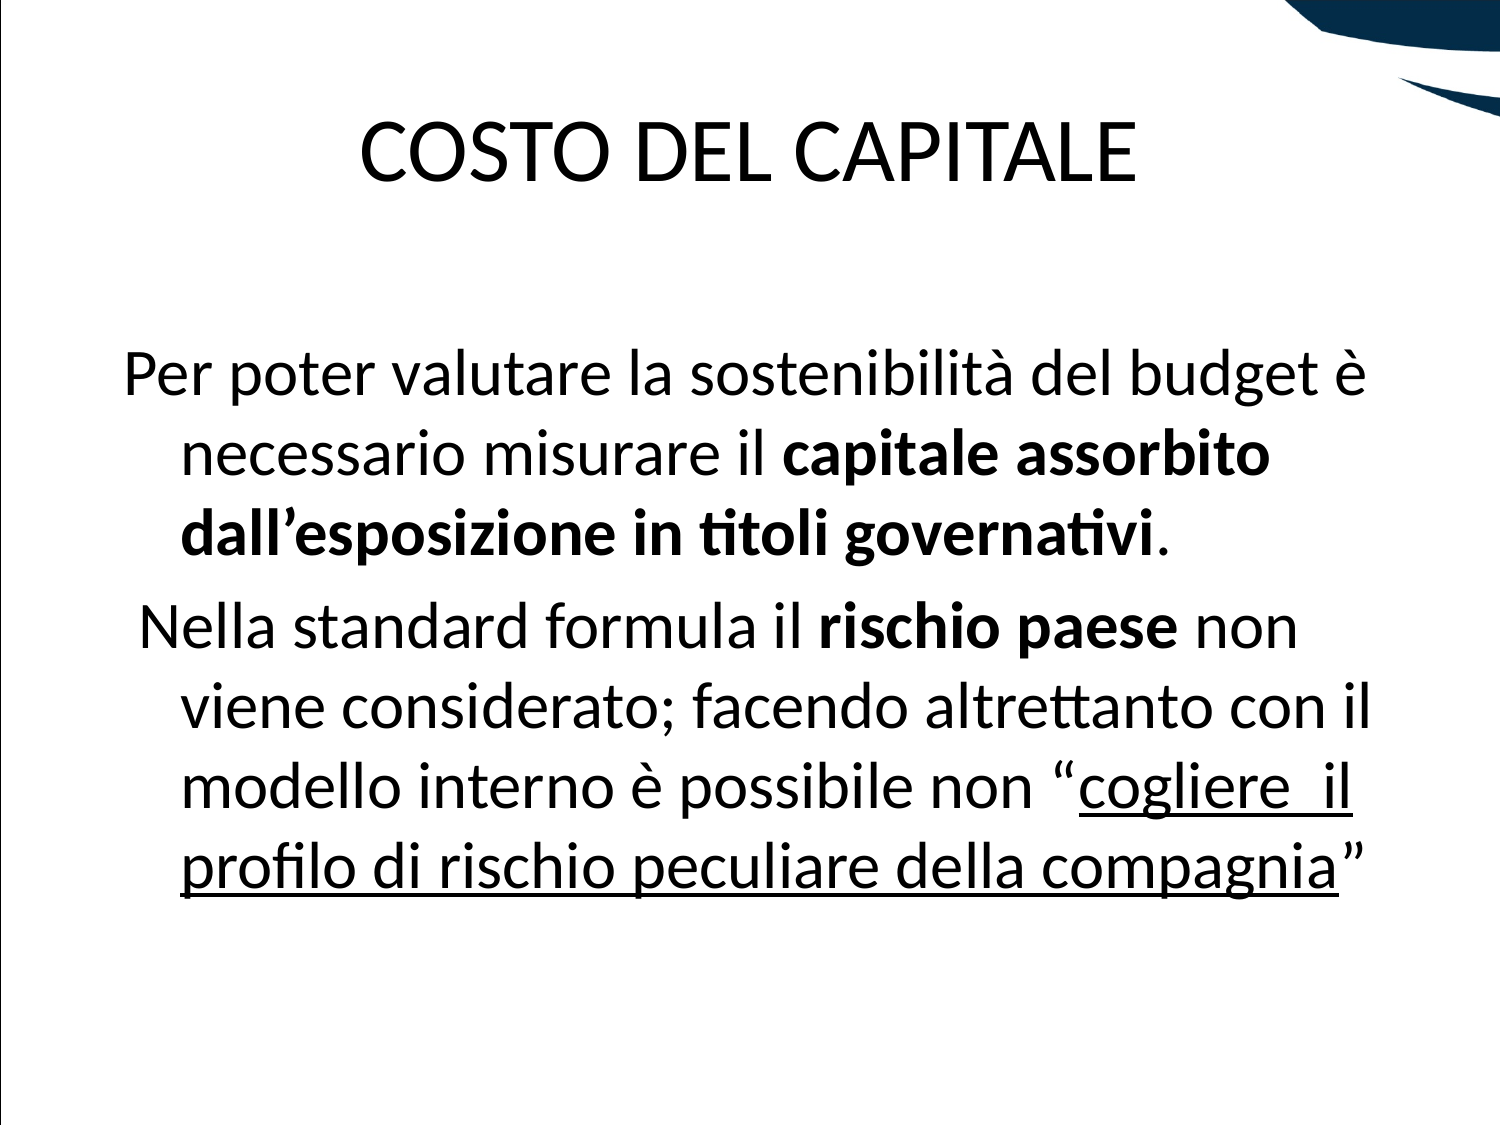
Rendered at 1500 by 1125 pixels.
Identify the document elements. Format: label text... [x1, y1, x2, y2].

picture [0, 0, 1500, 1125]
list Per poter valutare la sostenibilità del budget è necessario misurare il capitale assorbito dall’esposizione in titoli governativi. Nella standard formula il rischio paese non viene considerato; facendo altrettanto con il modello interno è possibile non “cogliere il profilo di rischio peculiare della compagnia” [108, 320, 1459, 1071]
title COSTO DEL CAPITALE [74, 44, 1426, 244]
